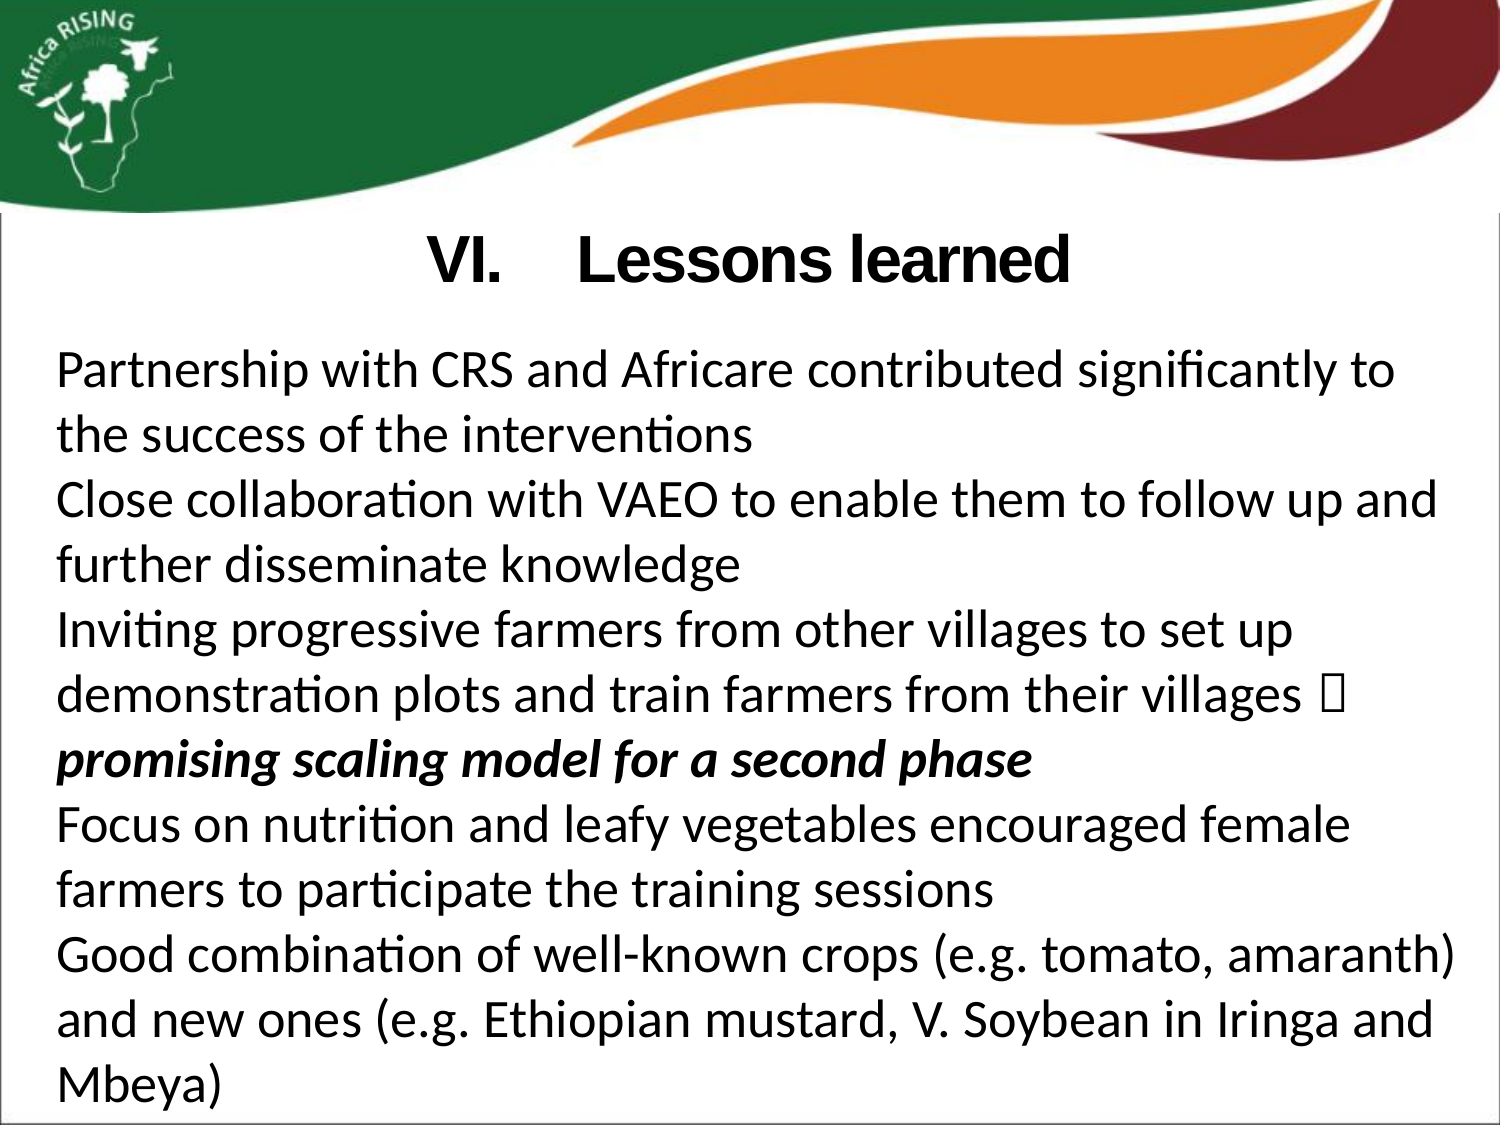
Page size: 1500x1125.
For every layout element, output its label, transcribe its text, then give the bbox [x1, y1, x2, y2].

picture [0, 0, 1500, 1125]
text_box VI. Lessons learned [17, 208, 1483, 315]
list Partnership with CRS and Africare contributed significantly to the success of the interventions Close collaboration with VAEO to enable them to follow up and further disseminate knowledge Inviting progressive farmers from other villages to set up demonstration plots and train farmers from their villages  promising scaling model for a second phase Focus on nutrition and leafy vegetables encouraged female farmers to participate the training sessions Good combination of well-known crops (e.g. tomato, amaranth) and new ones (e.g. Ethiopian mustard, V. Soybean in Iringa and Mbeya) [41, 326, 1483, 1125]
